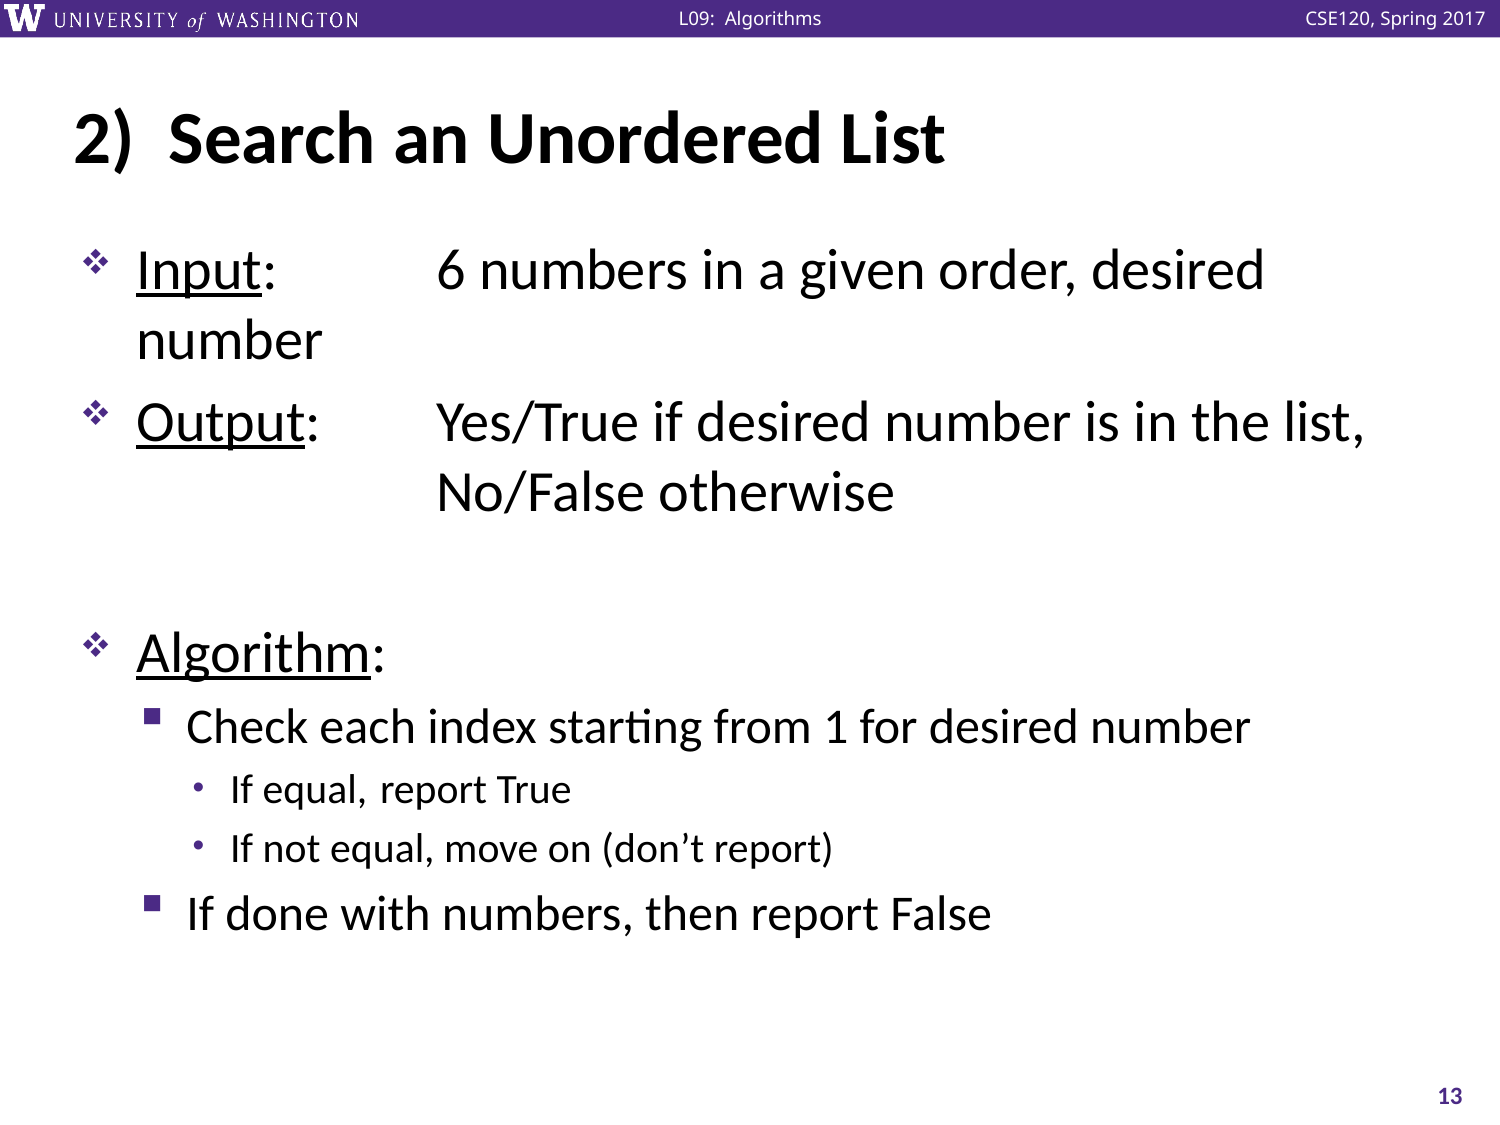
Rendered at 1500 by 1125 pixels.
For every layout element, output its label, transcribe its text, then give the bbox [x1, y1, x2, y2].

slide_number 13 [1400, 1065, 1500, 1125]
picture [4, 4, 358, 32]
list Input: 6 numbers in a given order, desired number Output: Yes/True if desired number is in the list, No/False otherwise Algorithm: Check each index starting from 1 for desired number If equal, report True If not equal, move on (don’t report) If done with numbers, then report False [64, 223, 1438, 1040]
title 2) Search an Unordered List [58, 71, 1438, 197]
